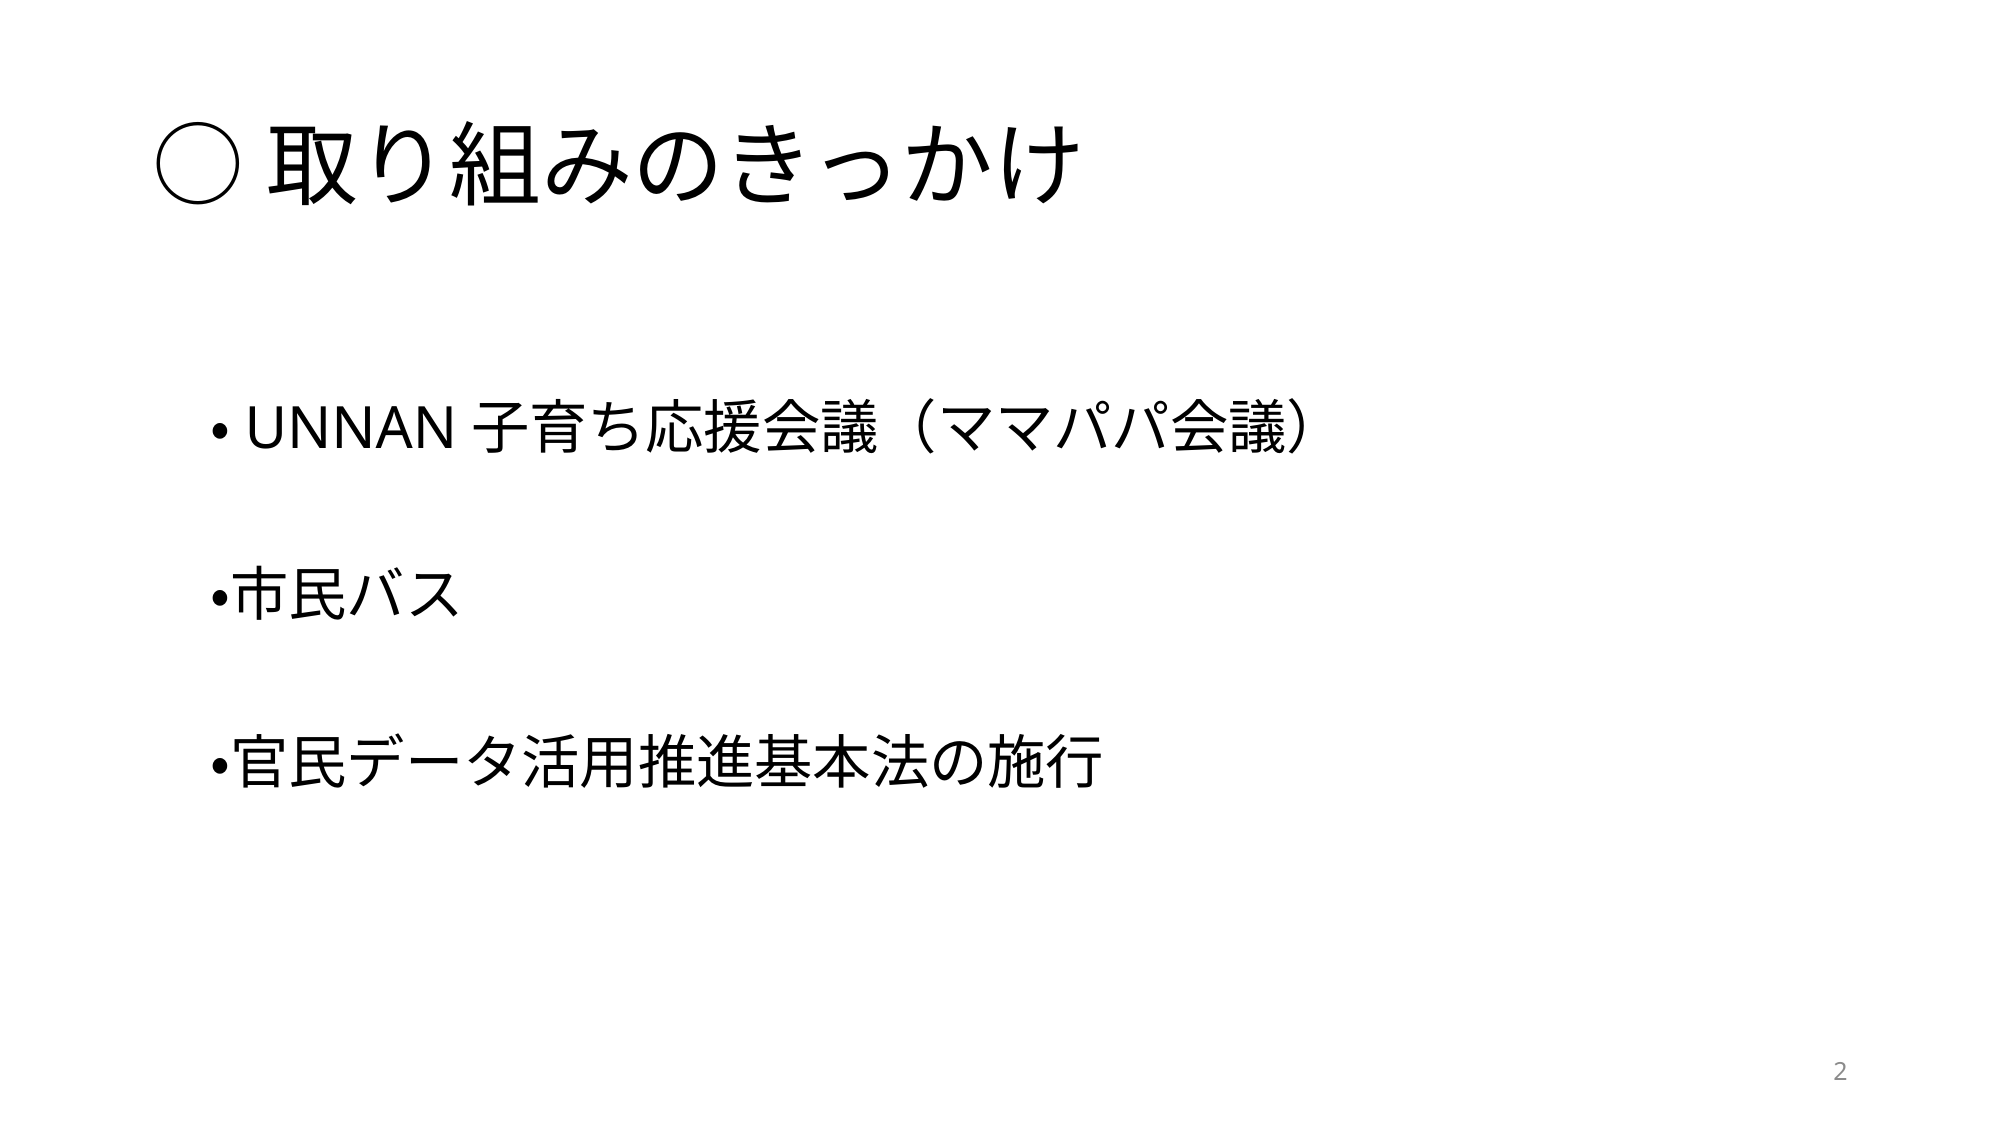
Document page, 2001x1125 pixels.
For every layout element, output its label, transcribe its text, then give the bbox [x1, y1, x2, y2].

title ○取り組みのきっかけ [137, 59, 1863, 278]
slide_number 2 [1412, 1042, 1863, 1103]
list ・UNNAN子育ち応援会議（ママパパ会議） ・市民バス ・官民データ活用推進基本法の施行 [137, 299, 1863, 1014]
